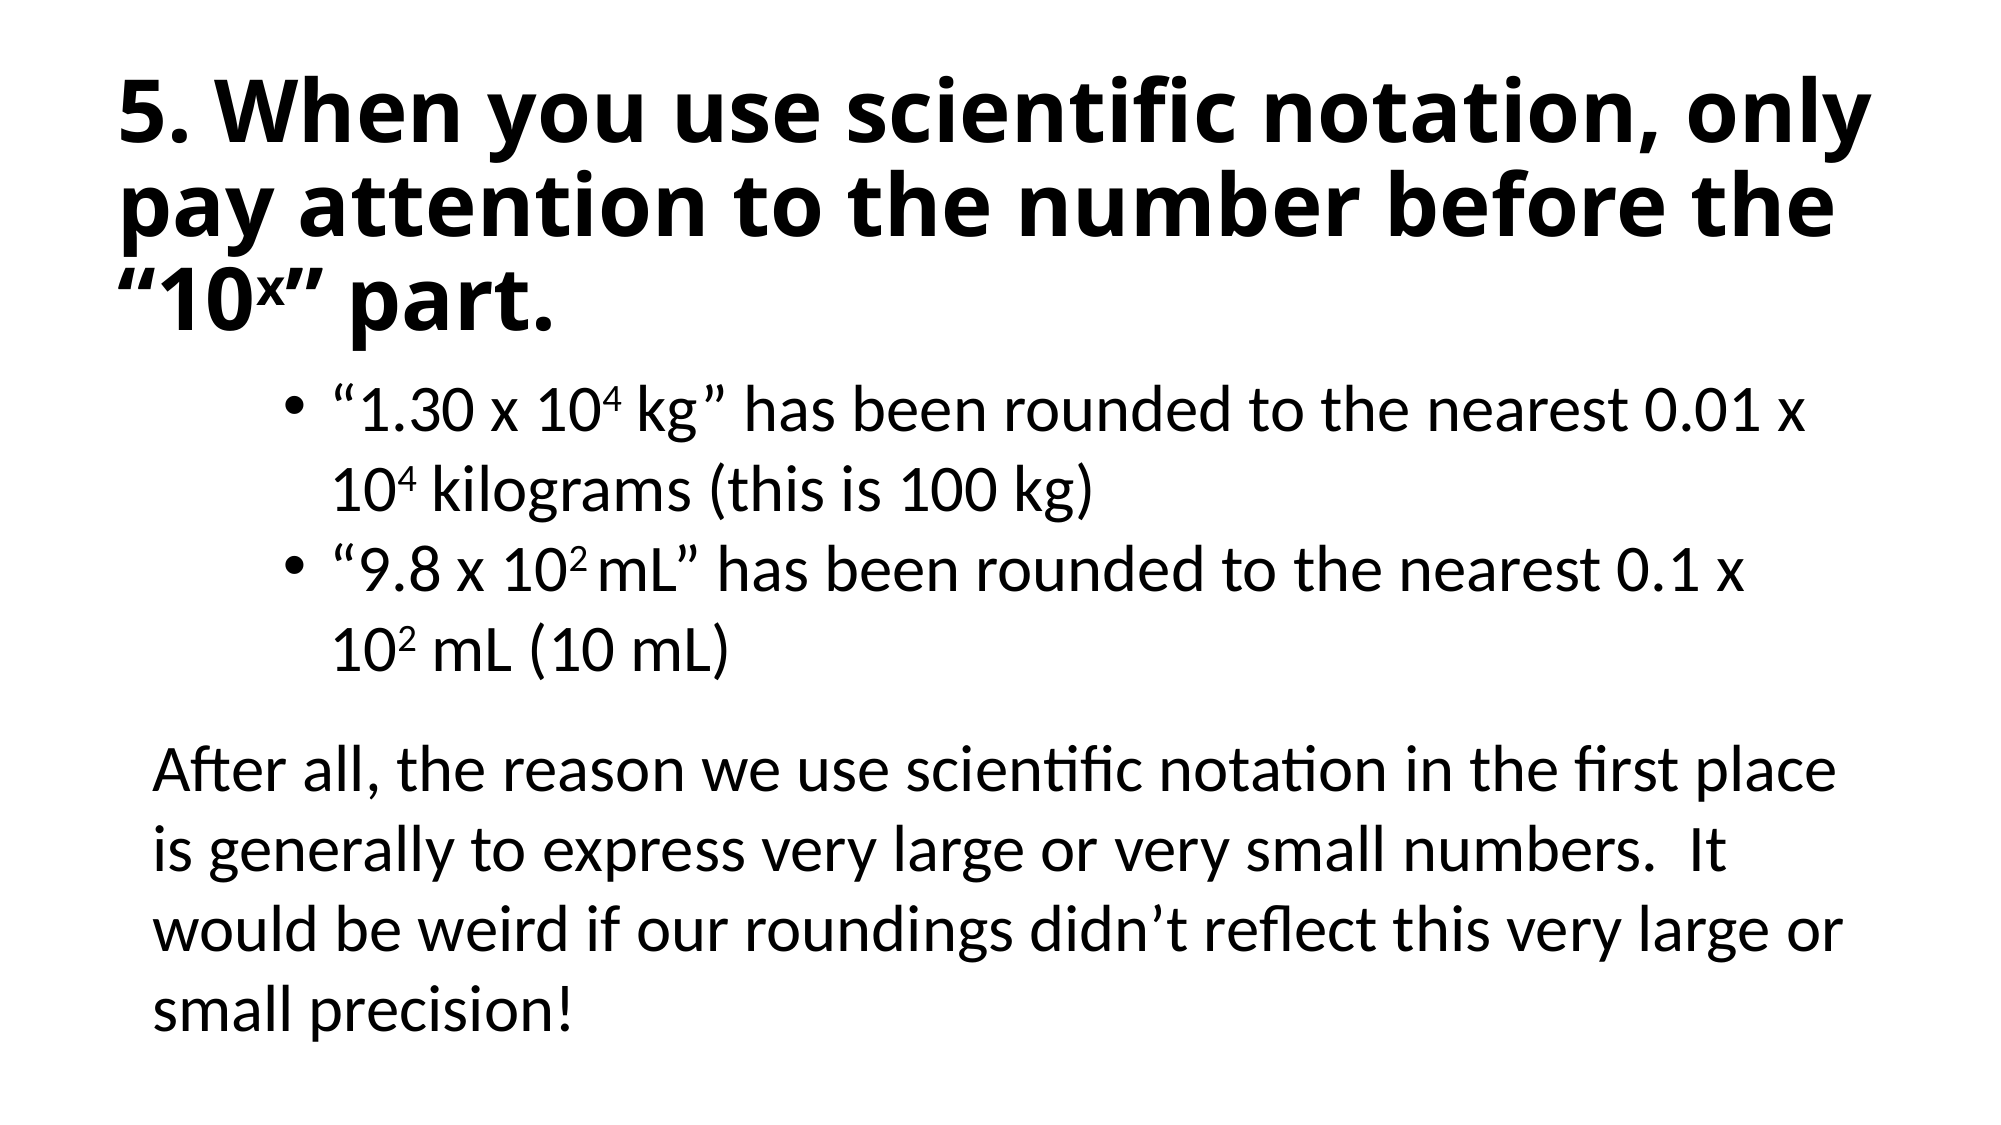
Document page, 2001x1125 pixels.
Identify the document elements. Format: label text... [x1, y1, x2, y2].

text_box “1.30 x 104 kg” has been rounded to the nearest 0.01 x 104 kilograms (this is 100 kg) “9.8 x 102 mL” has been rounded to the nearest 0.1 x 102 mL (10 mL) [268, 357, 1823, 692]
text_box After all, the reason we use scientific notation in the first place is generally to express very large or very small numbers. It would be weird if our roundings didn’t reflect this very large or small precision! [137, 717, 1898, 1053]
title 5. When you use scientific notation, only pay attention to the number before the “10x” part. [102, 59, 1898, 358]
